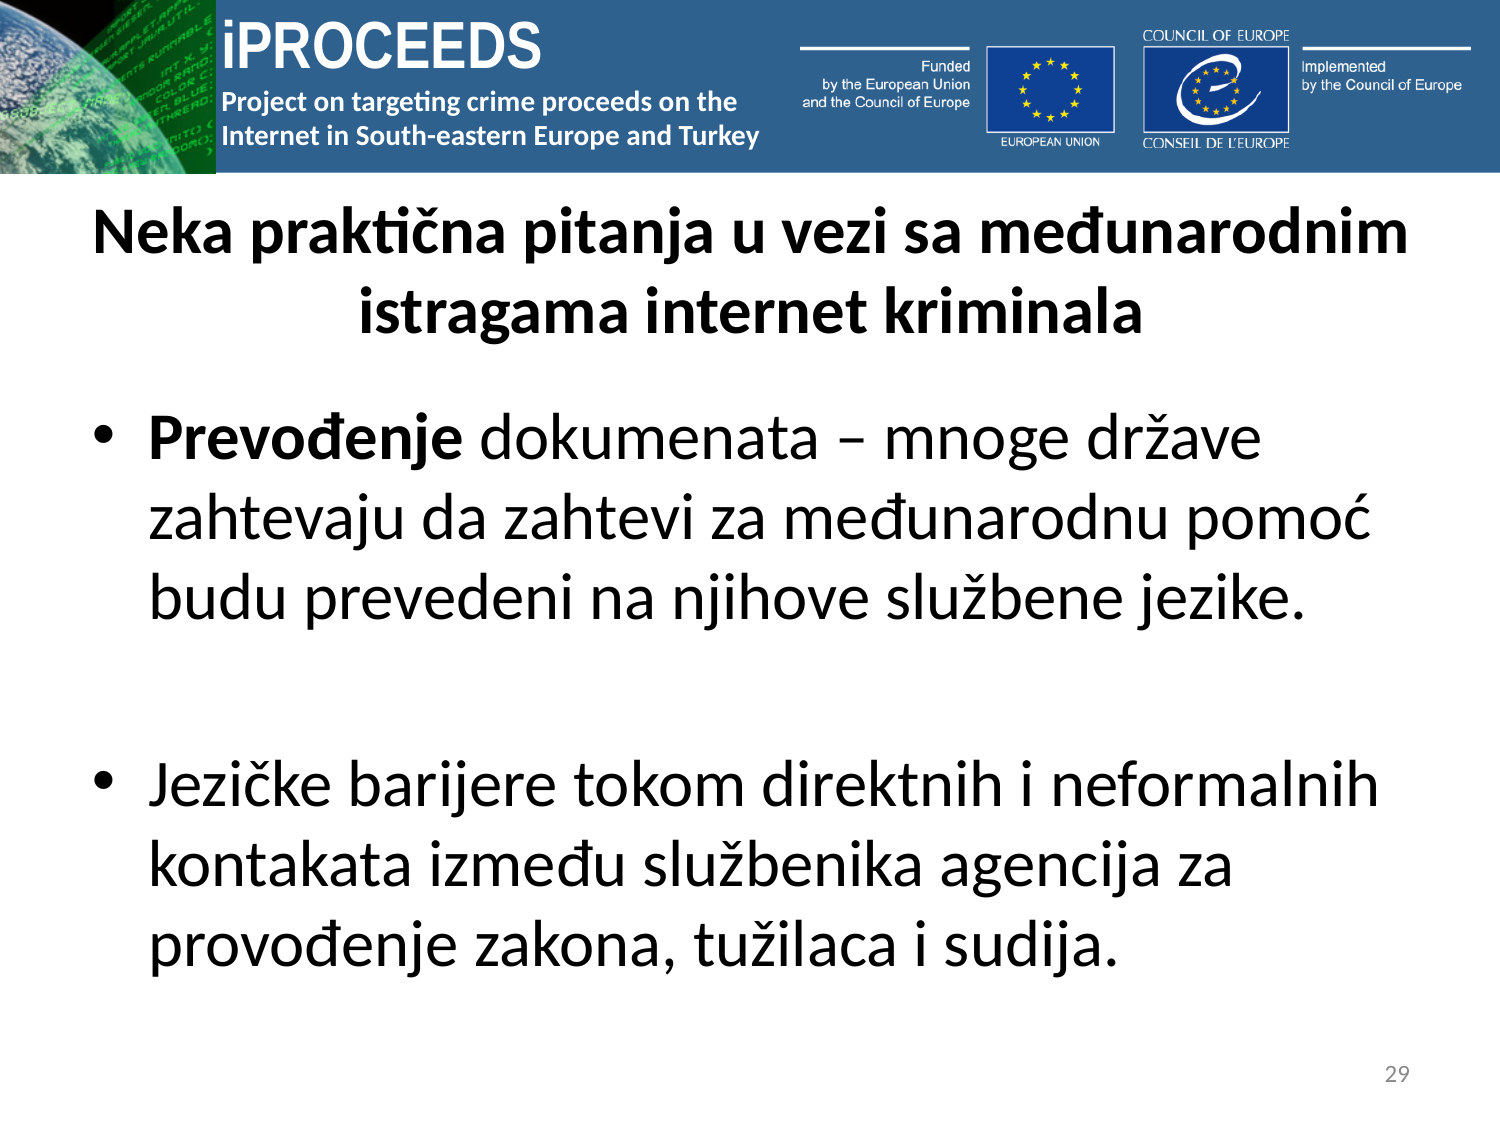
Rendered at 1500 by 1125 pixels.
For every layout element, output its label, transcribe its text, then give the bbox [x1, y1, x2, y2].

picture [800, 30, 1471, 148]
slide_number 29 [1074, 1042, 1425, 1103]
title Neka praktična pitanja u vezi sa međunarodnim istragama internet kriminala [76, 172, 1428, 361]
list Prevođenje dokumenata – mnoge države zahtevaju da zahtevi za međunarodnu pomoć budu prevedeni na njihove službene jezike. Jezičke barijere tokom direktnih i neformalnih kontakata između službenika agencija za provođenje zakona, tužilaca i sudija. [76, 385, 1428, 1082]
picture [0, 0, 216, 174]
